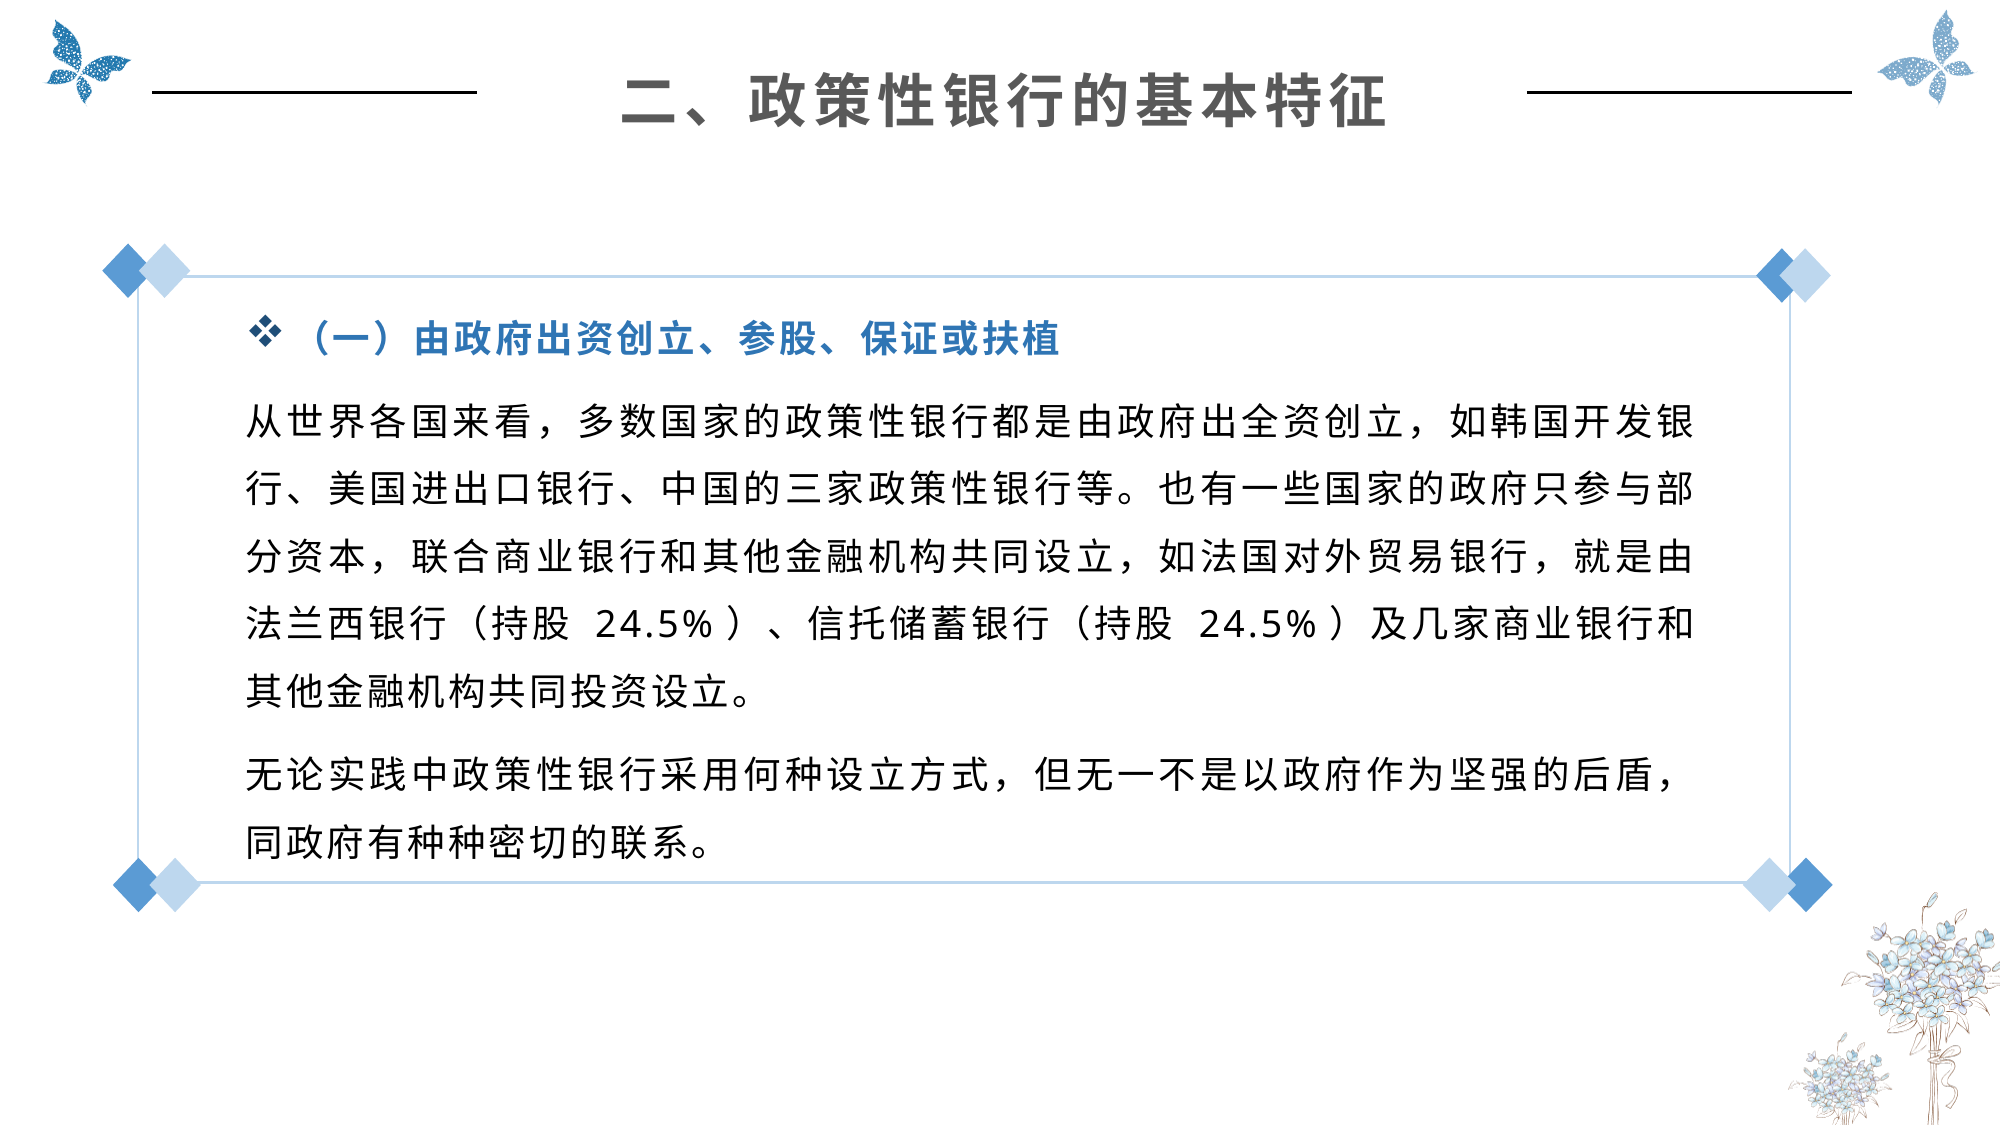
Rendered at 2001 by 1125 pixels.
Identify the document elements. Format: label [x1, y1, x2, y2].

picture [1788, 892, 2000, 1125]
text_box [151, 55, 1852, 142]
text_box [102, 243, 1833, 913]
